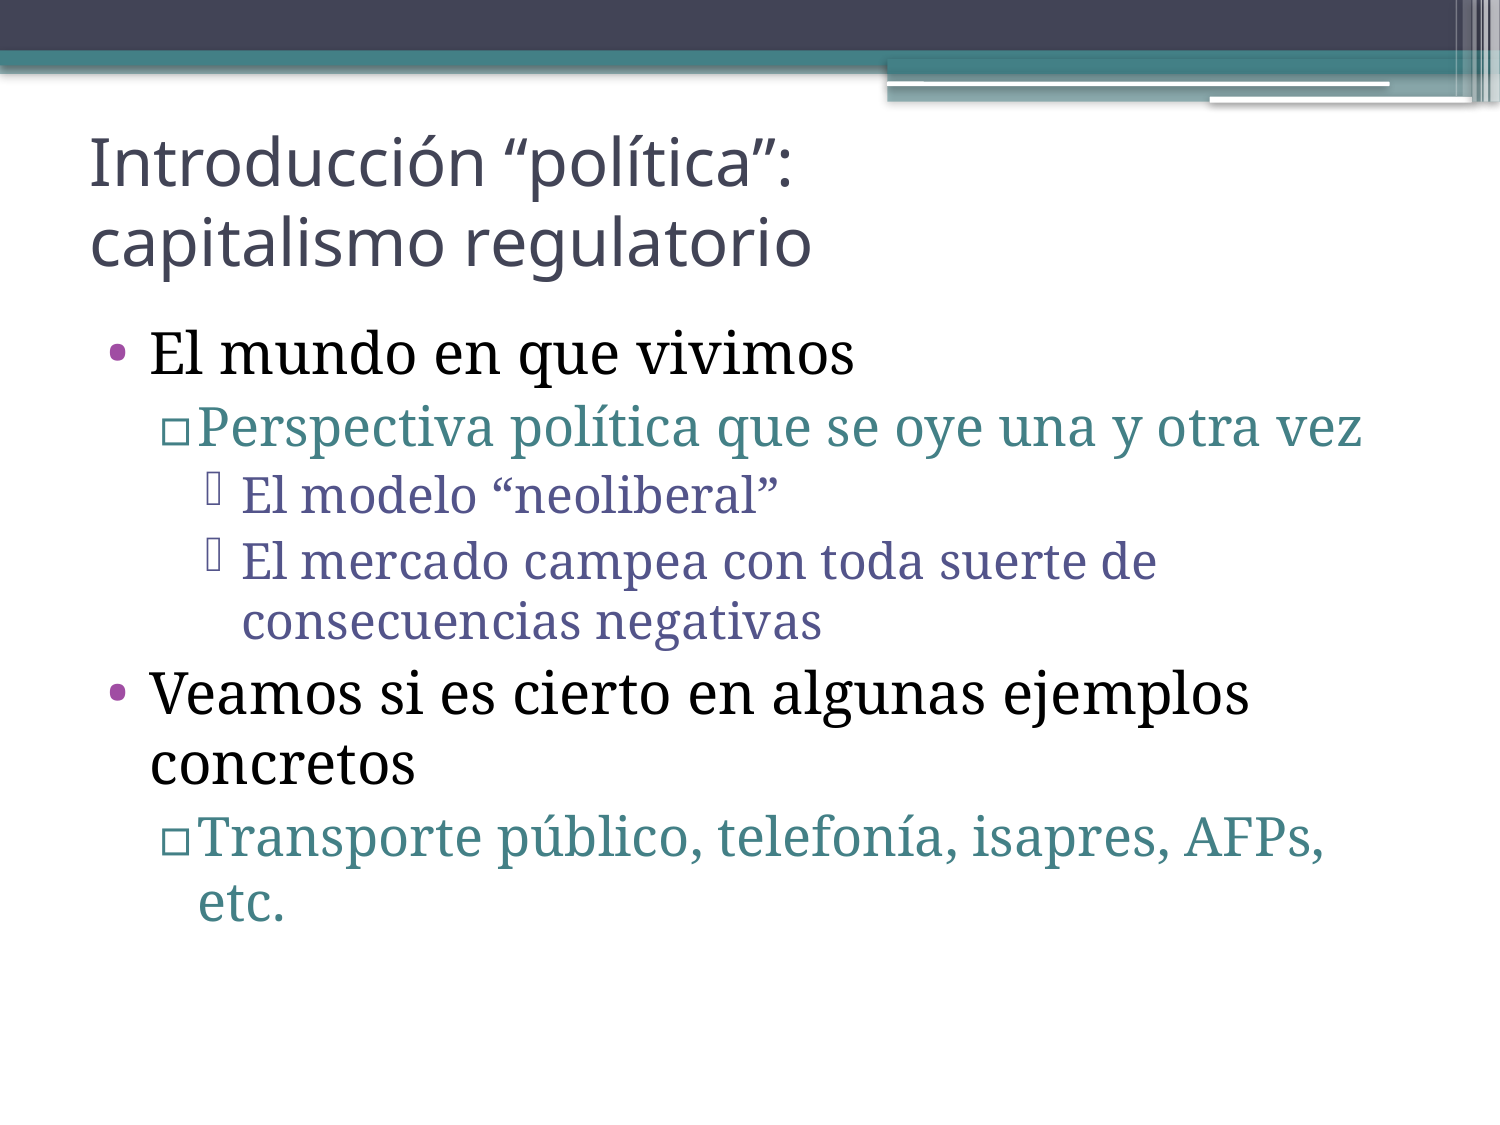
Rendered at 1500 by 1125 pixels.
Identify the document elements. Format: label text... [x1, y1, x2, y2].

title Introducción “política”: capitalismo regulatorio [75, 112, 1425, 288]
list El mundo en que vivimos Perspectiva política que se oye una y otra vez El modelo “neoliberal” El mercado campea con toda suerte de consecuencias negativas Veamos si es cierto en algunas ejemplos concretos Transporte público, telefonía, isapres, AFPs, etc. [75, 308, 1425, 1025]
